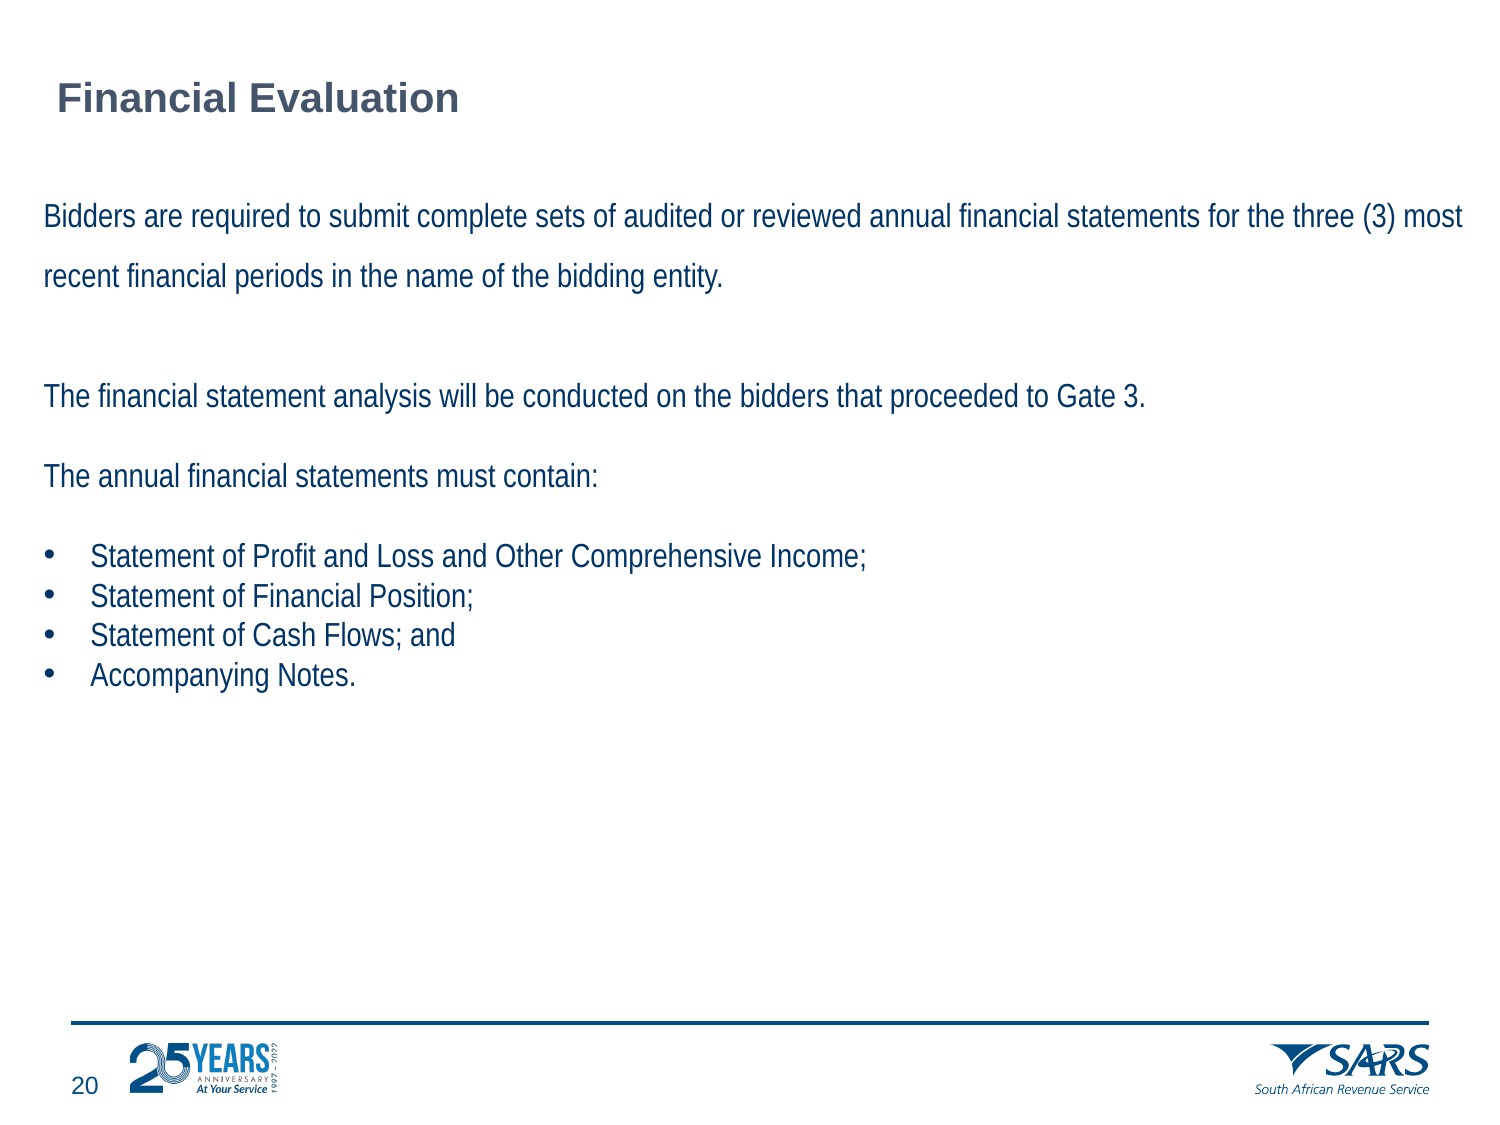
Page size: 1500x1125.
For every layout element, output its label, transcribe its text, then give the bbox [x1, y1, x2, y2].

slide_number 19 [56, 1054, 394, 1115]
text_box Financial Evaluation [42, 71, 508, 129]
text_box Bidders are required to submit complete sets of audited or reviewed annual financial statements for the three (3) most recent financial periods in the name of the bidding entity. The financial statement analysis will be conducted on the bidders that proceeded to Gate 3. The annual financial statements must contain: Statement of Profit and Loss and Other Comprehensive Income; Statement of Financial Position; Statement of Cash Flows; and Accompanying Notes. [28, 167, 1480, 926]
